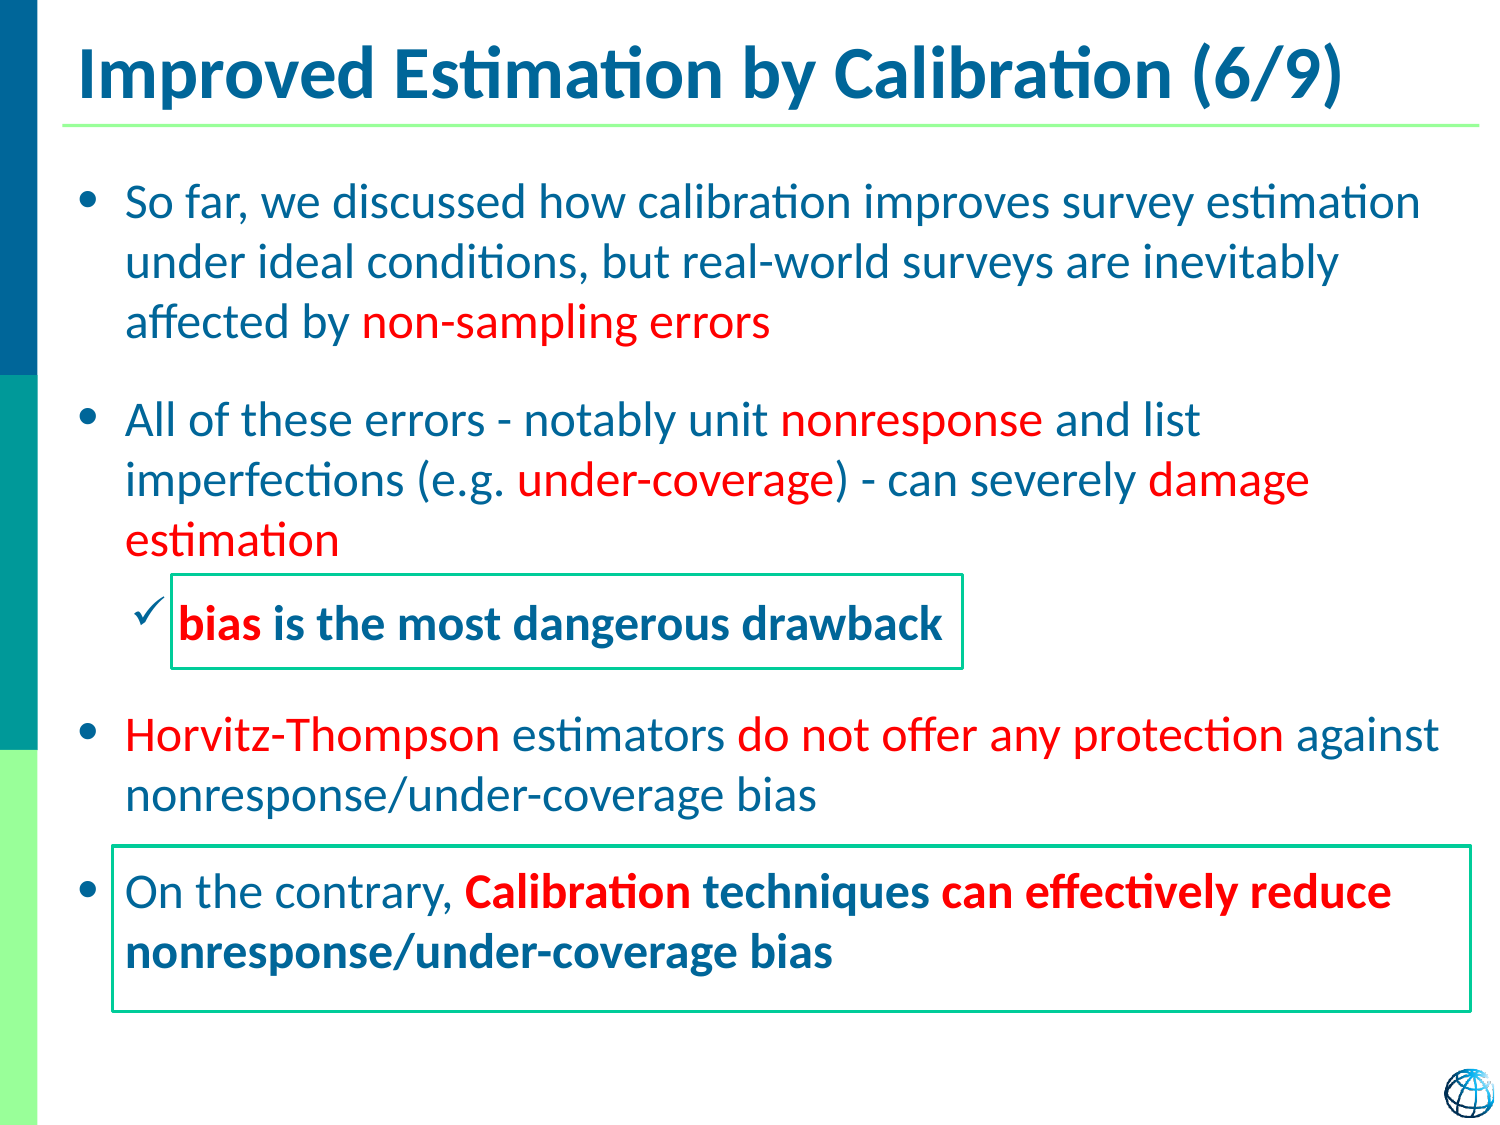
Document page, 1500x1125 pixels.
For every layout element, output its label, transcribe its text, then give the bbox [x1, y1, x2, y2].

title Improved Estimation by Calibration (6/9) [62, 19, 1480, 121]
picture [1460, 1078, 1468, 1084]
picture [1444, 1068, 1495, 1118]
text_box [169, 572, 965, 671]
list So far, we discussed how calibration improves survey estimation under ideal conditions, but real-world surveys are inevitably affected by non-sampling errors All of these errors - notably unit nonresponse and list imperfections (e.g. under-coverage) - can severely damage estimation bias is the most dangerous drawback Horvitz-Thompson estimators do not offer any protection against nonresponse/under-coverage bias On the contrary, Calibration techniques can effectively reduce nonresponse/under-coverage bias [62, 160, 1480, 1047]
text_box [110, 844, 1473, 1013]
picture [1468, 1068, 1495, 1106]
